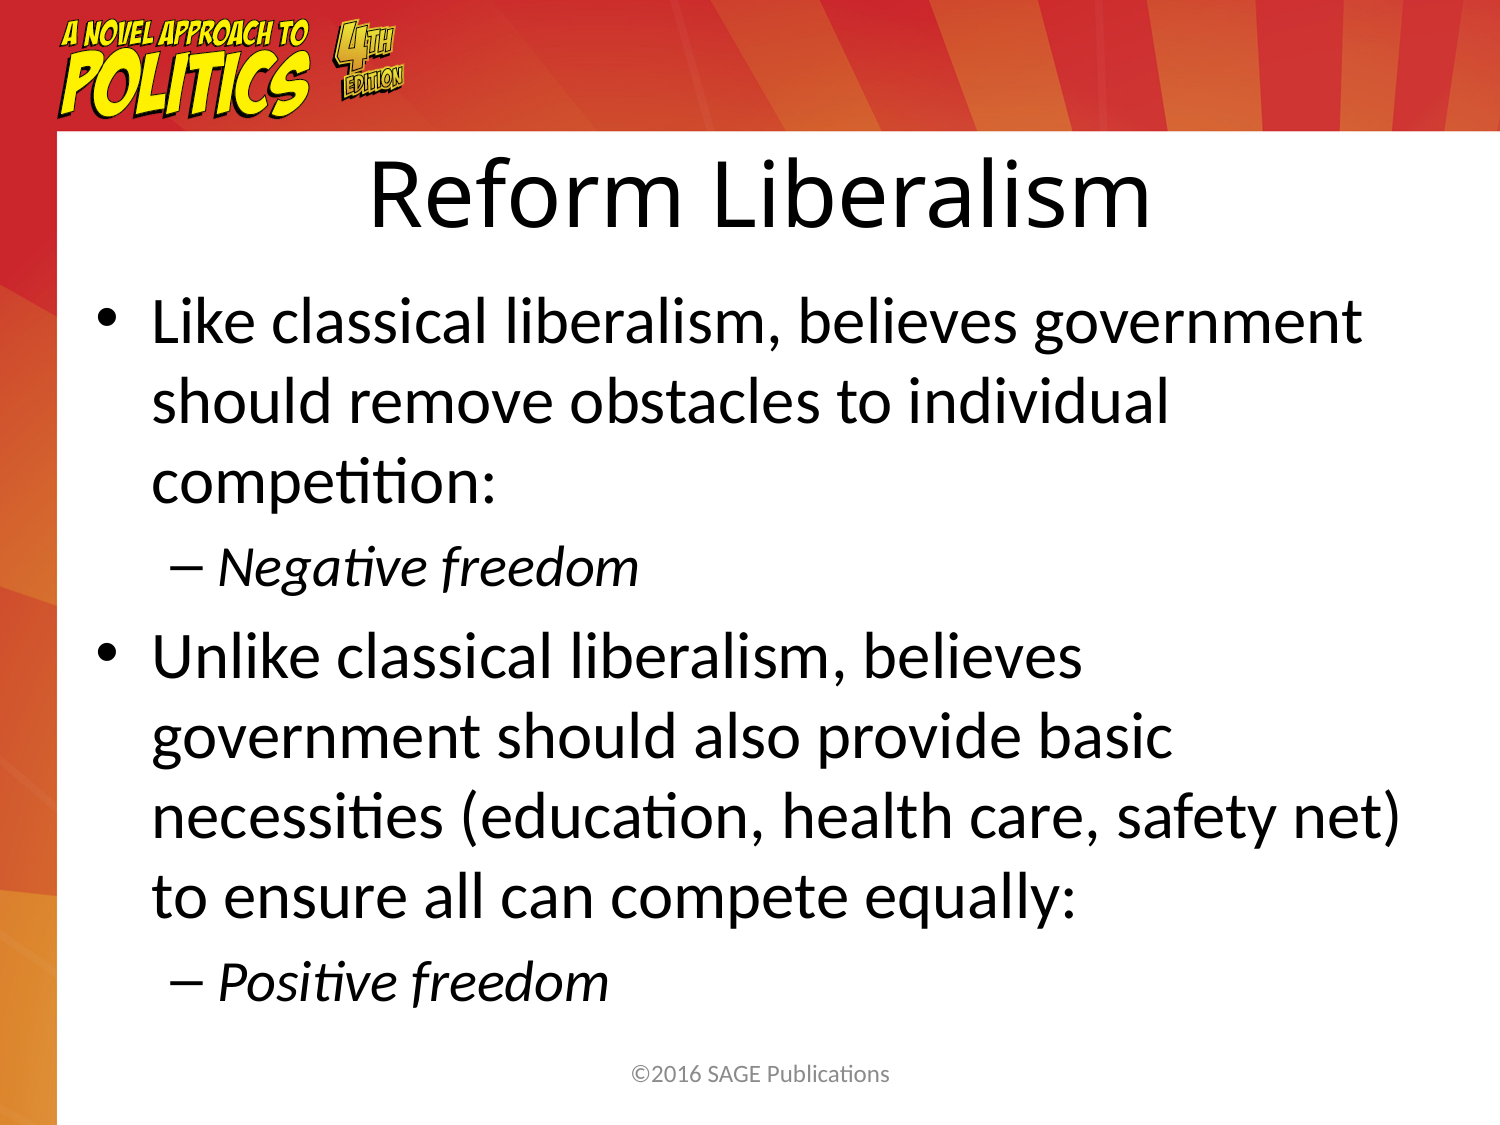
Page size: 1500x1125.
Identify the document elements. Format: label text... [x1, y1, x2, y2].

list Like classical liberalism, believes government should remove obstacles to individual competition: Negative freedom Unlike classical liberalism, believes government should also provide basic necessities (education, health care, safety net) to ensure all can compete equally: Positive freedom [80, 269, 1431, 1045]
title Reform Liberalism [85, 103, 1436, 279]
picture [0, 0, 1500, 1125]
